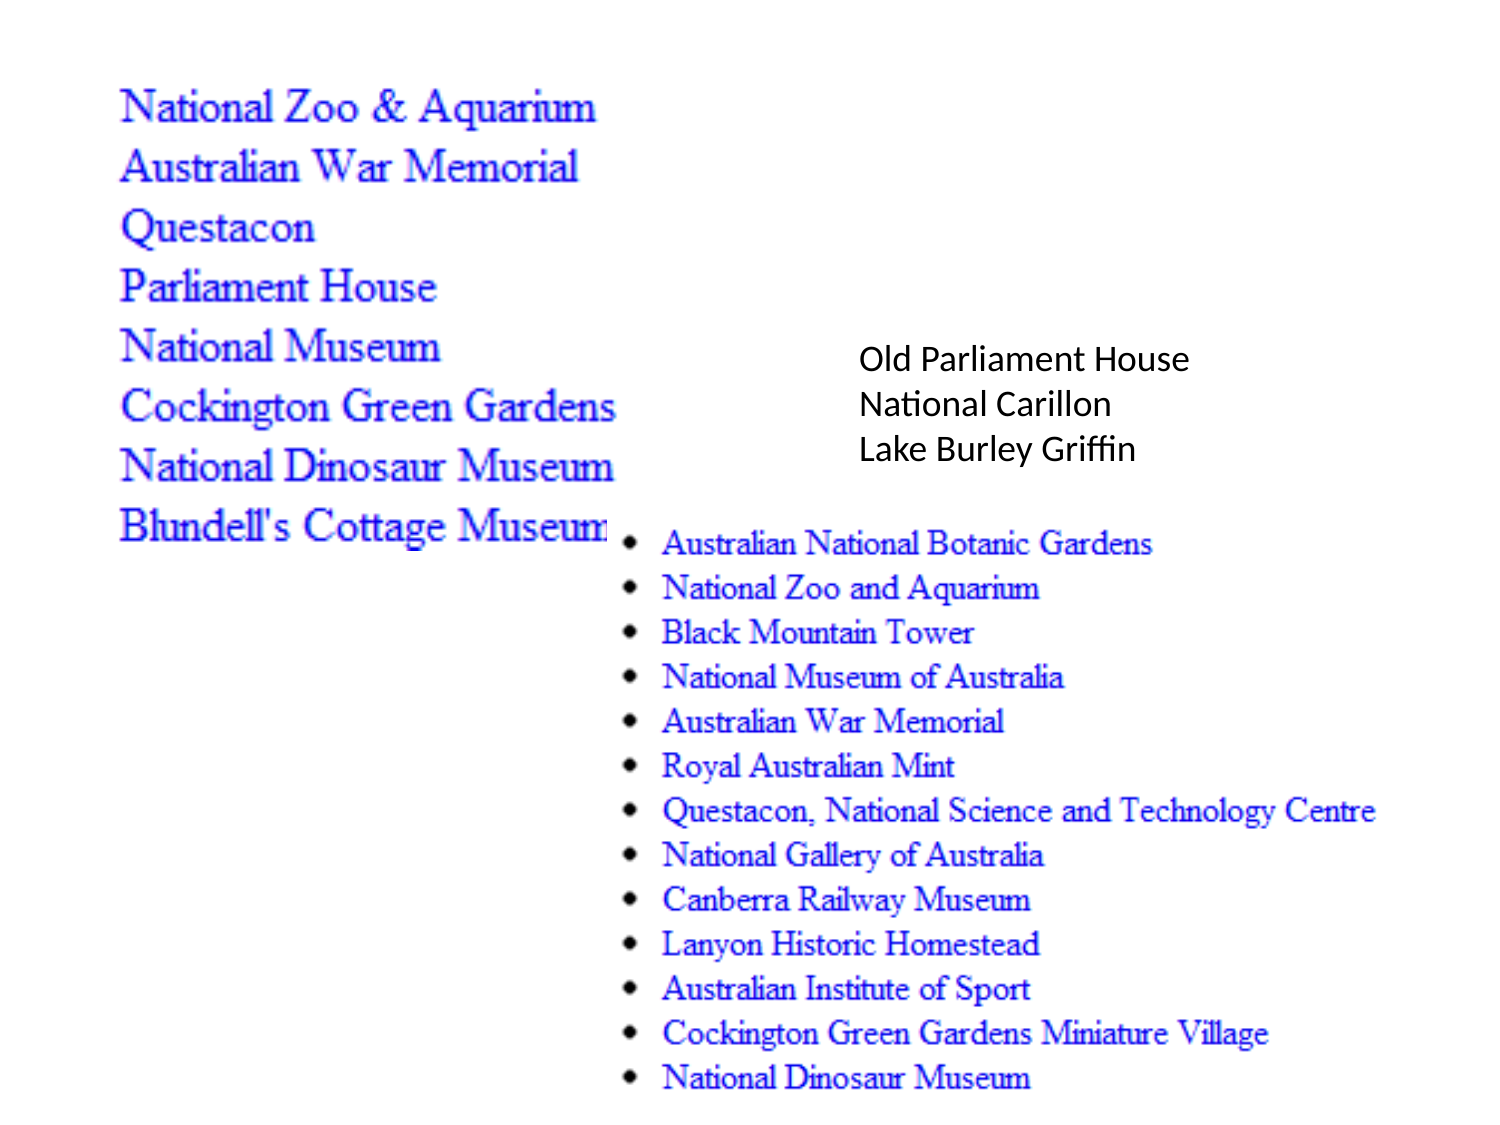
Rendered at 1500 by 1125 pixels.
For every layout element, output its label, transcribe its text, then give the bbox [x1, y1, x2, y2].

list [100, 60, 657, 551]
picture [607, 514, 1403, 1125]
text_box Old Parliament House National Carillon Lake Burley Griffin [844, 326, 1436, 521]
